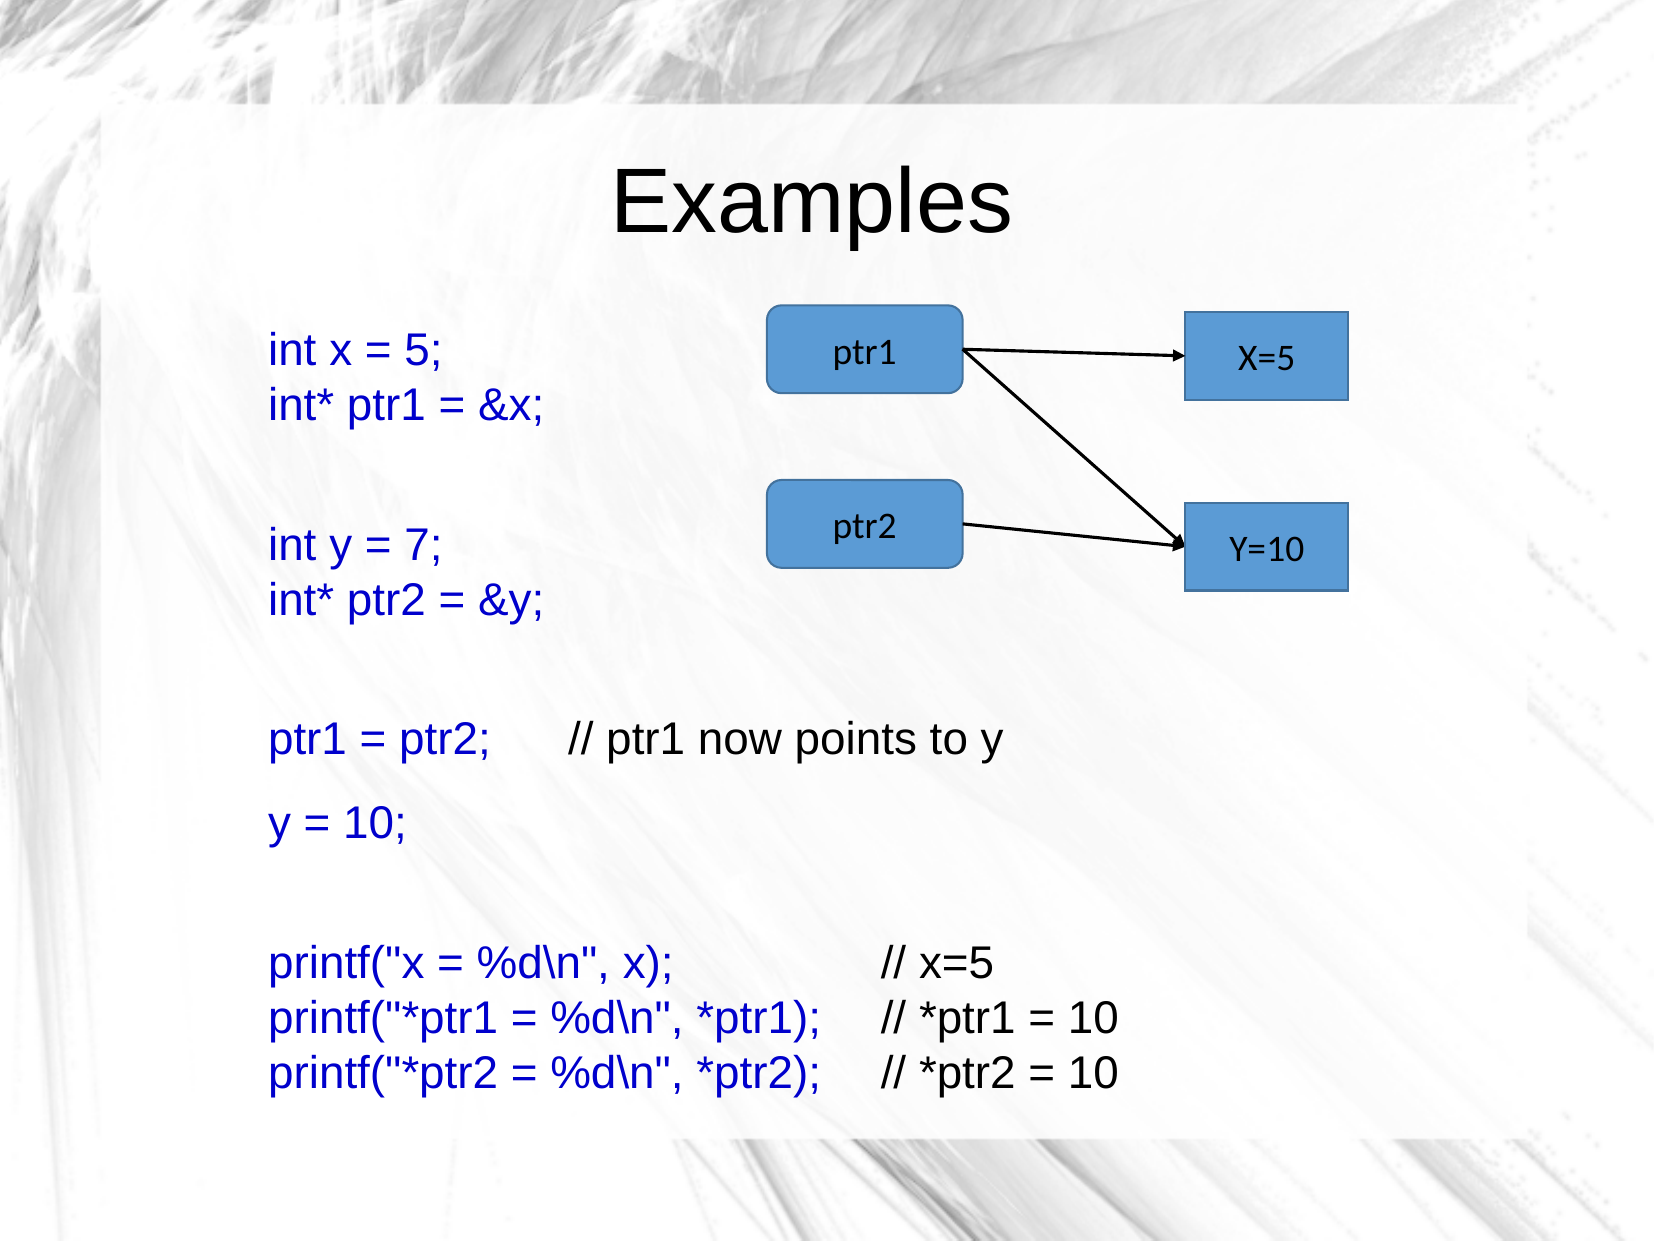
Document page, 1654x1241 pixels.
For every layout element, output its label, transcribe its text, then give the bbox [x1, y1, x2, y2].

title Examples [118, 112, 1506, 281]
picture [0, 0, 1654, 1241]
text_box ptr1 [765, 304, 964, 395]
text_box ptr2 [765, 478, 964, 569]
list int x = 5; int* ptr1 = &x; int y = 7; int* ptr2 = &y; ptr1 = ptr2; // ptr1 now points to y y = 10; printf("x = %d\n", x); // x=5 printf("*ptr1 = %d\n", *ptr1); // *ptr1 = 10 printf("*ptr2 = %d\n", *ptr2); // *ptr2 = 10 [118, 319, 1571, 1109]
text_box Y=10 [1184, 502, 1349, 592]
text_box X=5 [1184, 311, 1349, 401]
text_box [962, 349, 1186, 547]
